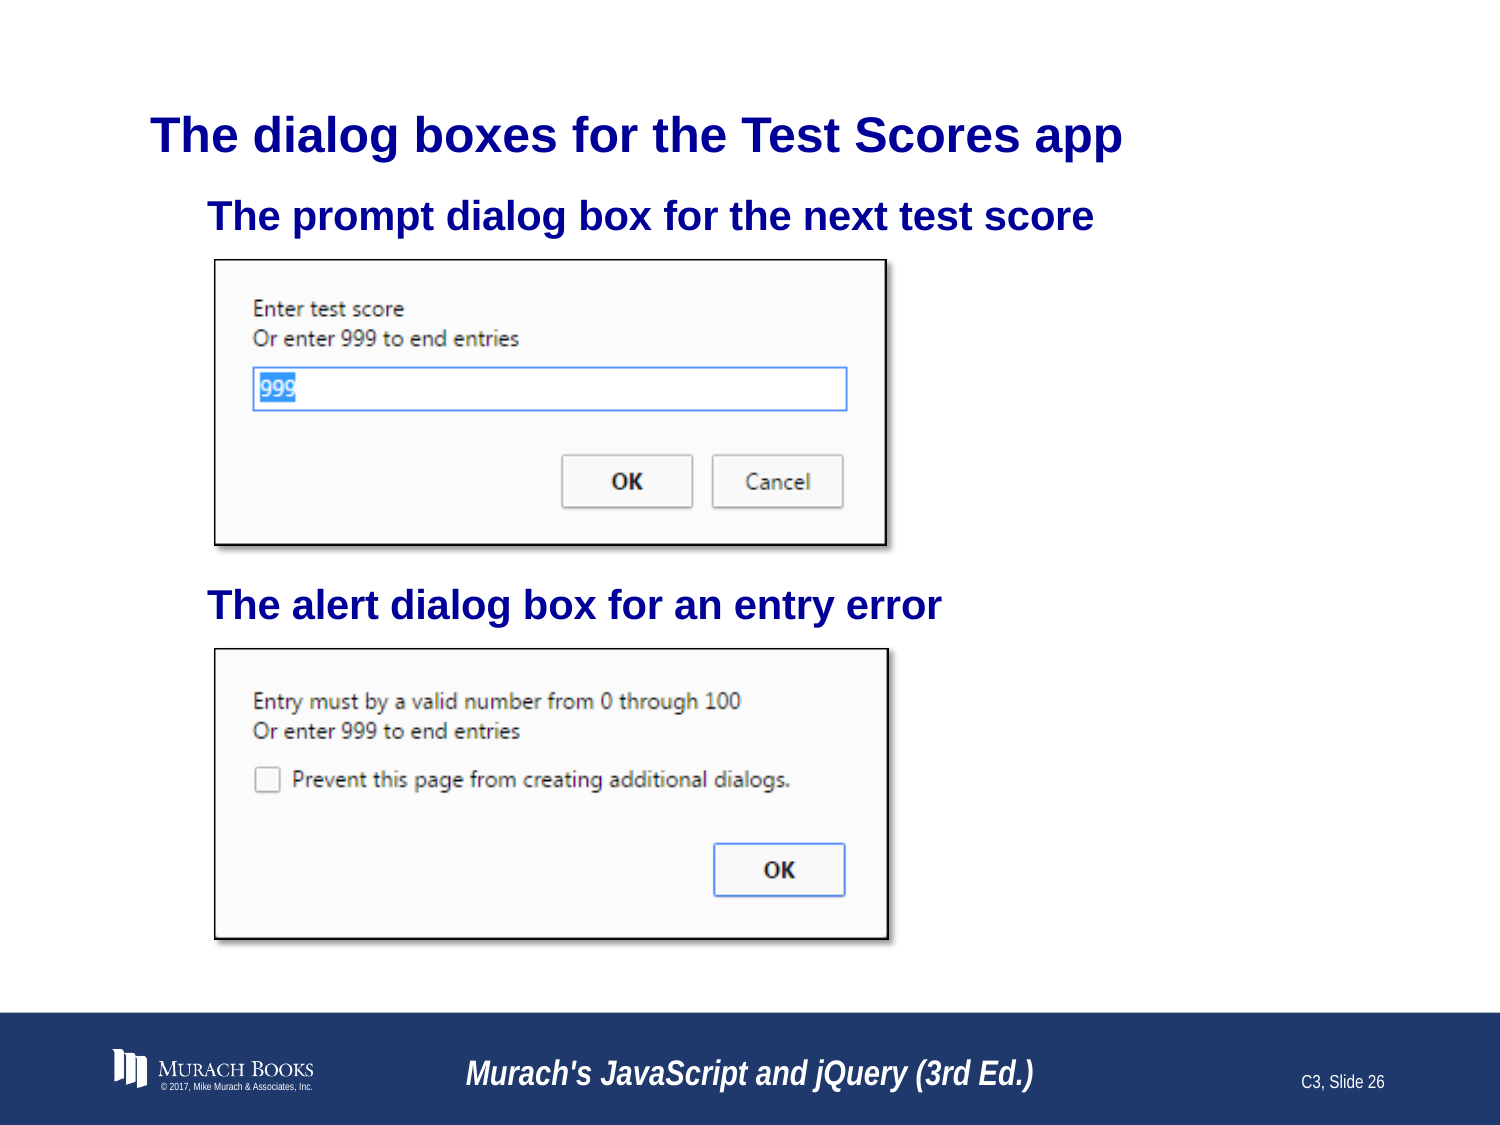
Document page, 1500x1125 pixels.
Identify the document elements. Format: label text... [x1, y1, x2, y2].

title The dialog boxes for the Test Scores app [150, 102, 1350, 164]
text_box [149, 173, 1350, 963]
slide_number Murach's JavaScript and jQuery (3rd Ed.) [463, 1025, 1050, 1100]
footer © 2017, Mike Murach & Associates, Inc. [12, 1025, 463, 1100]
slide_number C3, Slide 26 [1087, 1025, 1400, 1100]
